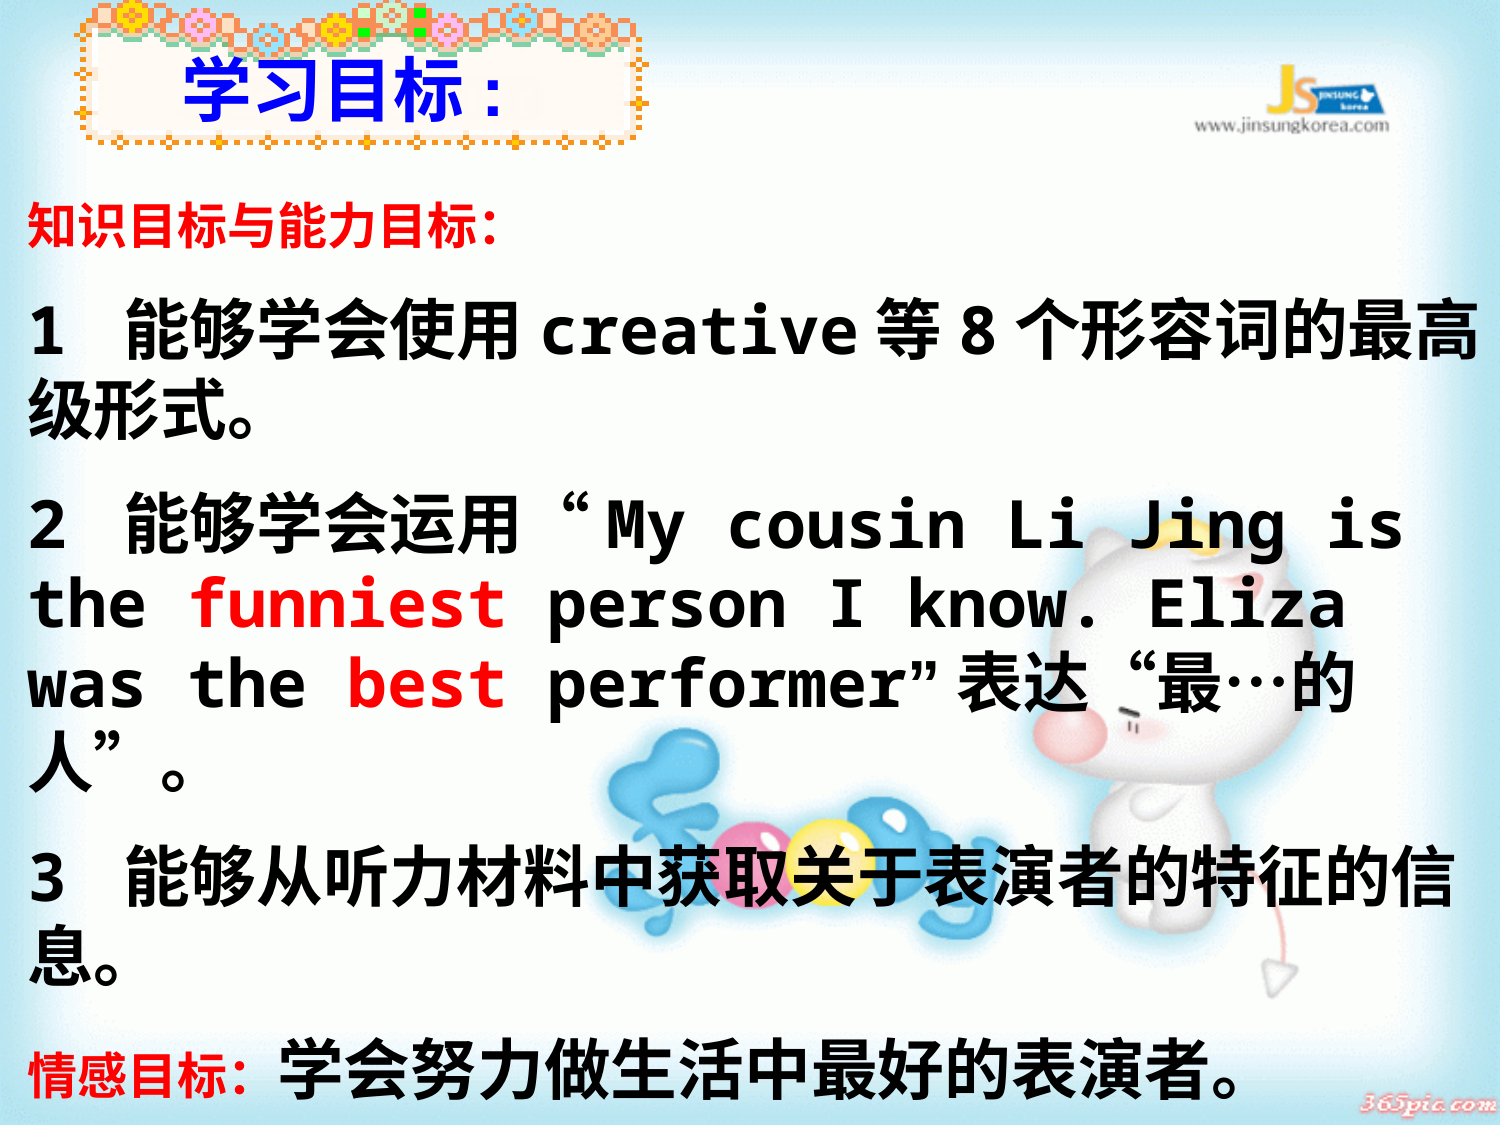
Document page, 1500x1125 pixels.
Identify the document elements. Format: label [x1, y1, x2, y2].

text_box [62, 0, 649, 166]
picture [0, 0, 1500, 1125]
